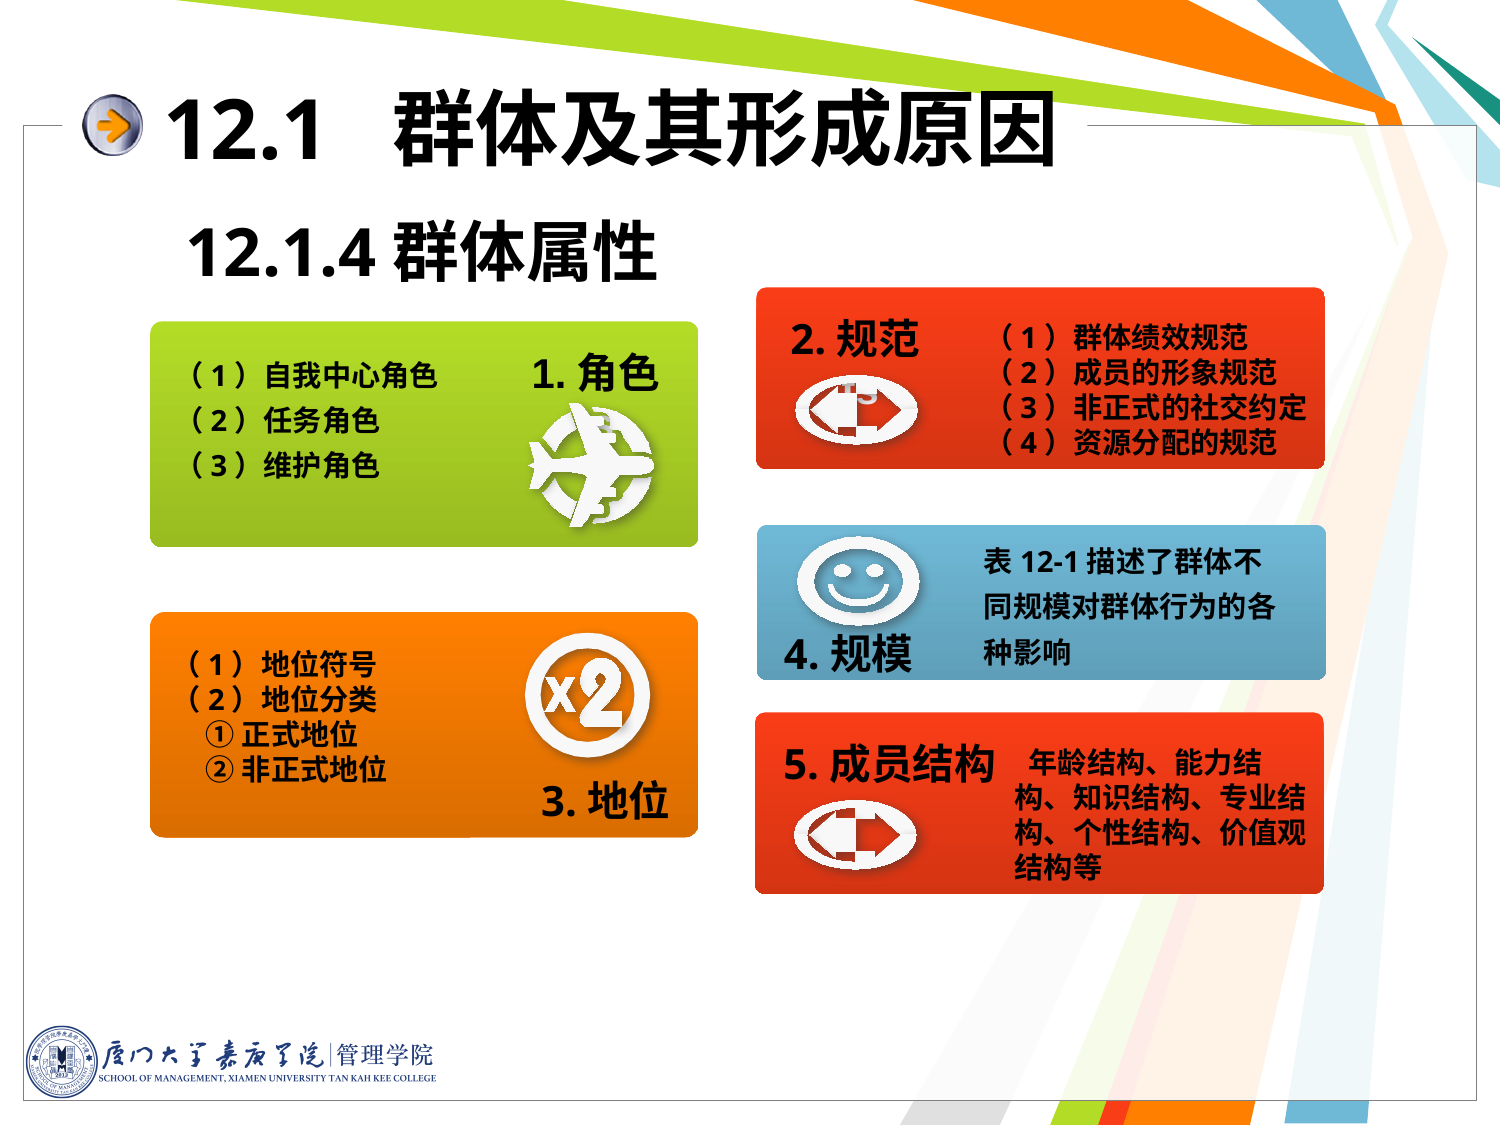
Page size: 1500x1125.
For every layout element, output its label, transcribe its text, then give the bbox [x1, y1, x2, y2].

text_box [797, 536, 920, 626]
picture [82, 94, 143, 156]
text_box （1）自我中心角色 （2）任务角色 （3）维护角色 [159, 339, 480, 490]
text_box 1.角色 ts [504, 338, 688, 454]
text_box [150, 321, 699, 548]
text_box （1）地位符号 （2）地位分类 ①正式地位 ②非正式地位 [157, 638, 491, 794]
text_box 年龄结构、能力结构、知识结构、专业结构、个性结构、价值观结构等 [999, 737, 1325, 892]
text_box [795, 374, 918, 445]
text_box [756, 524, 1327, 680]
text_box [528, 403, 655, 527]
title 12.1 群体及其形成原因 [148, 32, 1182, 220]
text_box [526, 634, 649, 757]
text_box （1）群体绩效规范 （2）成员的形象规范 （3）非正式的社交约定 （4）资源分配的规范 [955, 312, 1327, 468]
text_box 2.规范ts [768, 305, 952, 421]
text_box 3.地位 [526, 767, 702, 832]
text_box [756, 287, 1326, 469]
picture [24, 1024, 438, 1100]
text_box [794, 799, 917, 870]
text_box 12.1.4群体属性 [171, 162, 675, 298]
text_box 5.成员结构 [767, 730, 1013, 796]
text_box [150, 611, 699, 838]
text_box 表12-1描述了群体不同规模对群体行为的各种影响 [969, 525, 1301, 677]
text_box 4.规模 [769, 612, 975, 688]
text_box [754, 712, 1324, 894]
